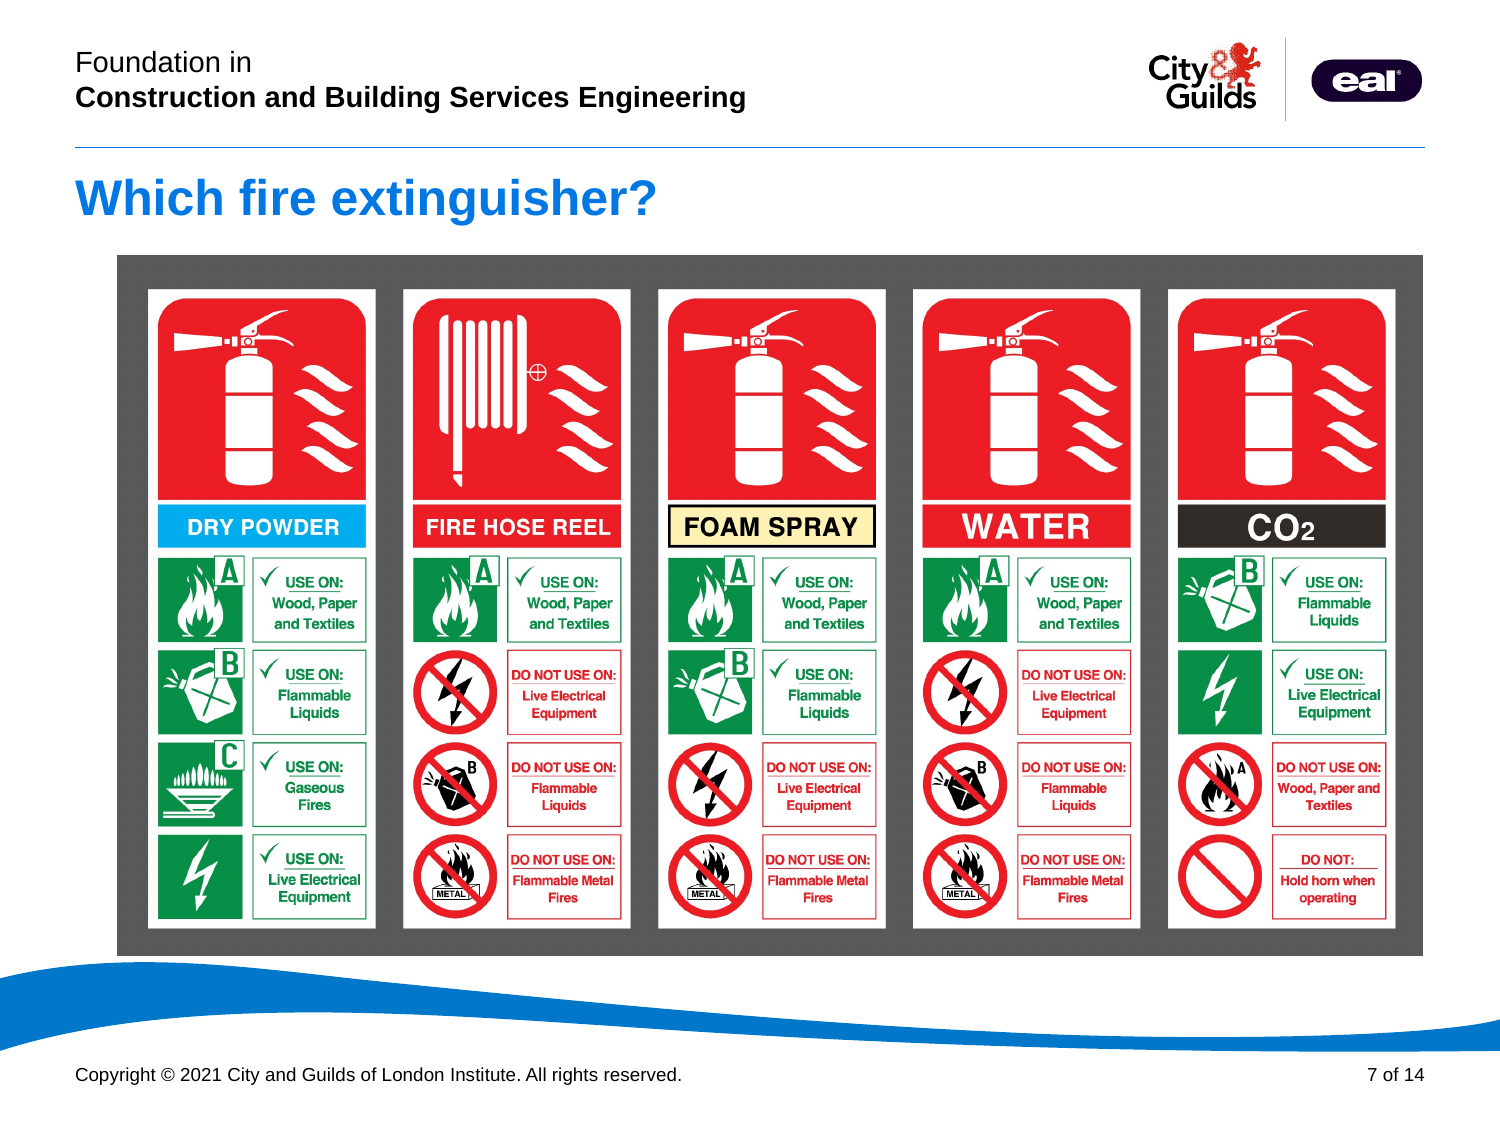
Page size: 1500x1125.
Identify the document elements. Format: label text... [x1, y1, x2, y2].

picture [1149, 38, 1422, 121]
title Which fire extinguisher? [74, 165, 1424, 229]
picture [117, 254, 1423, 957]
